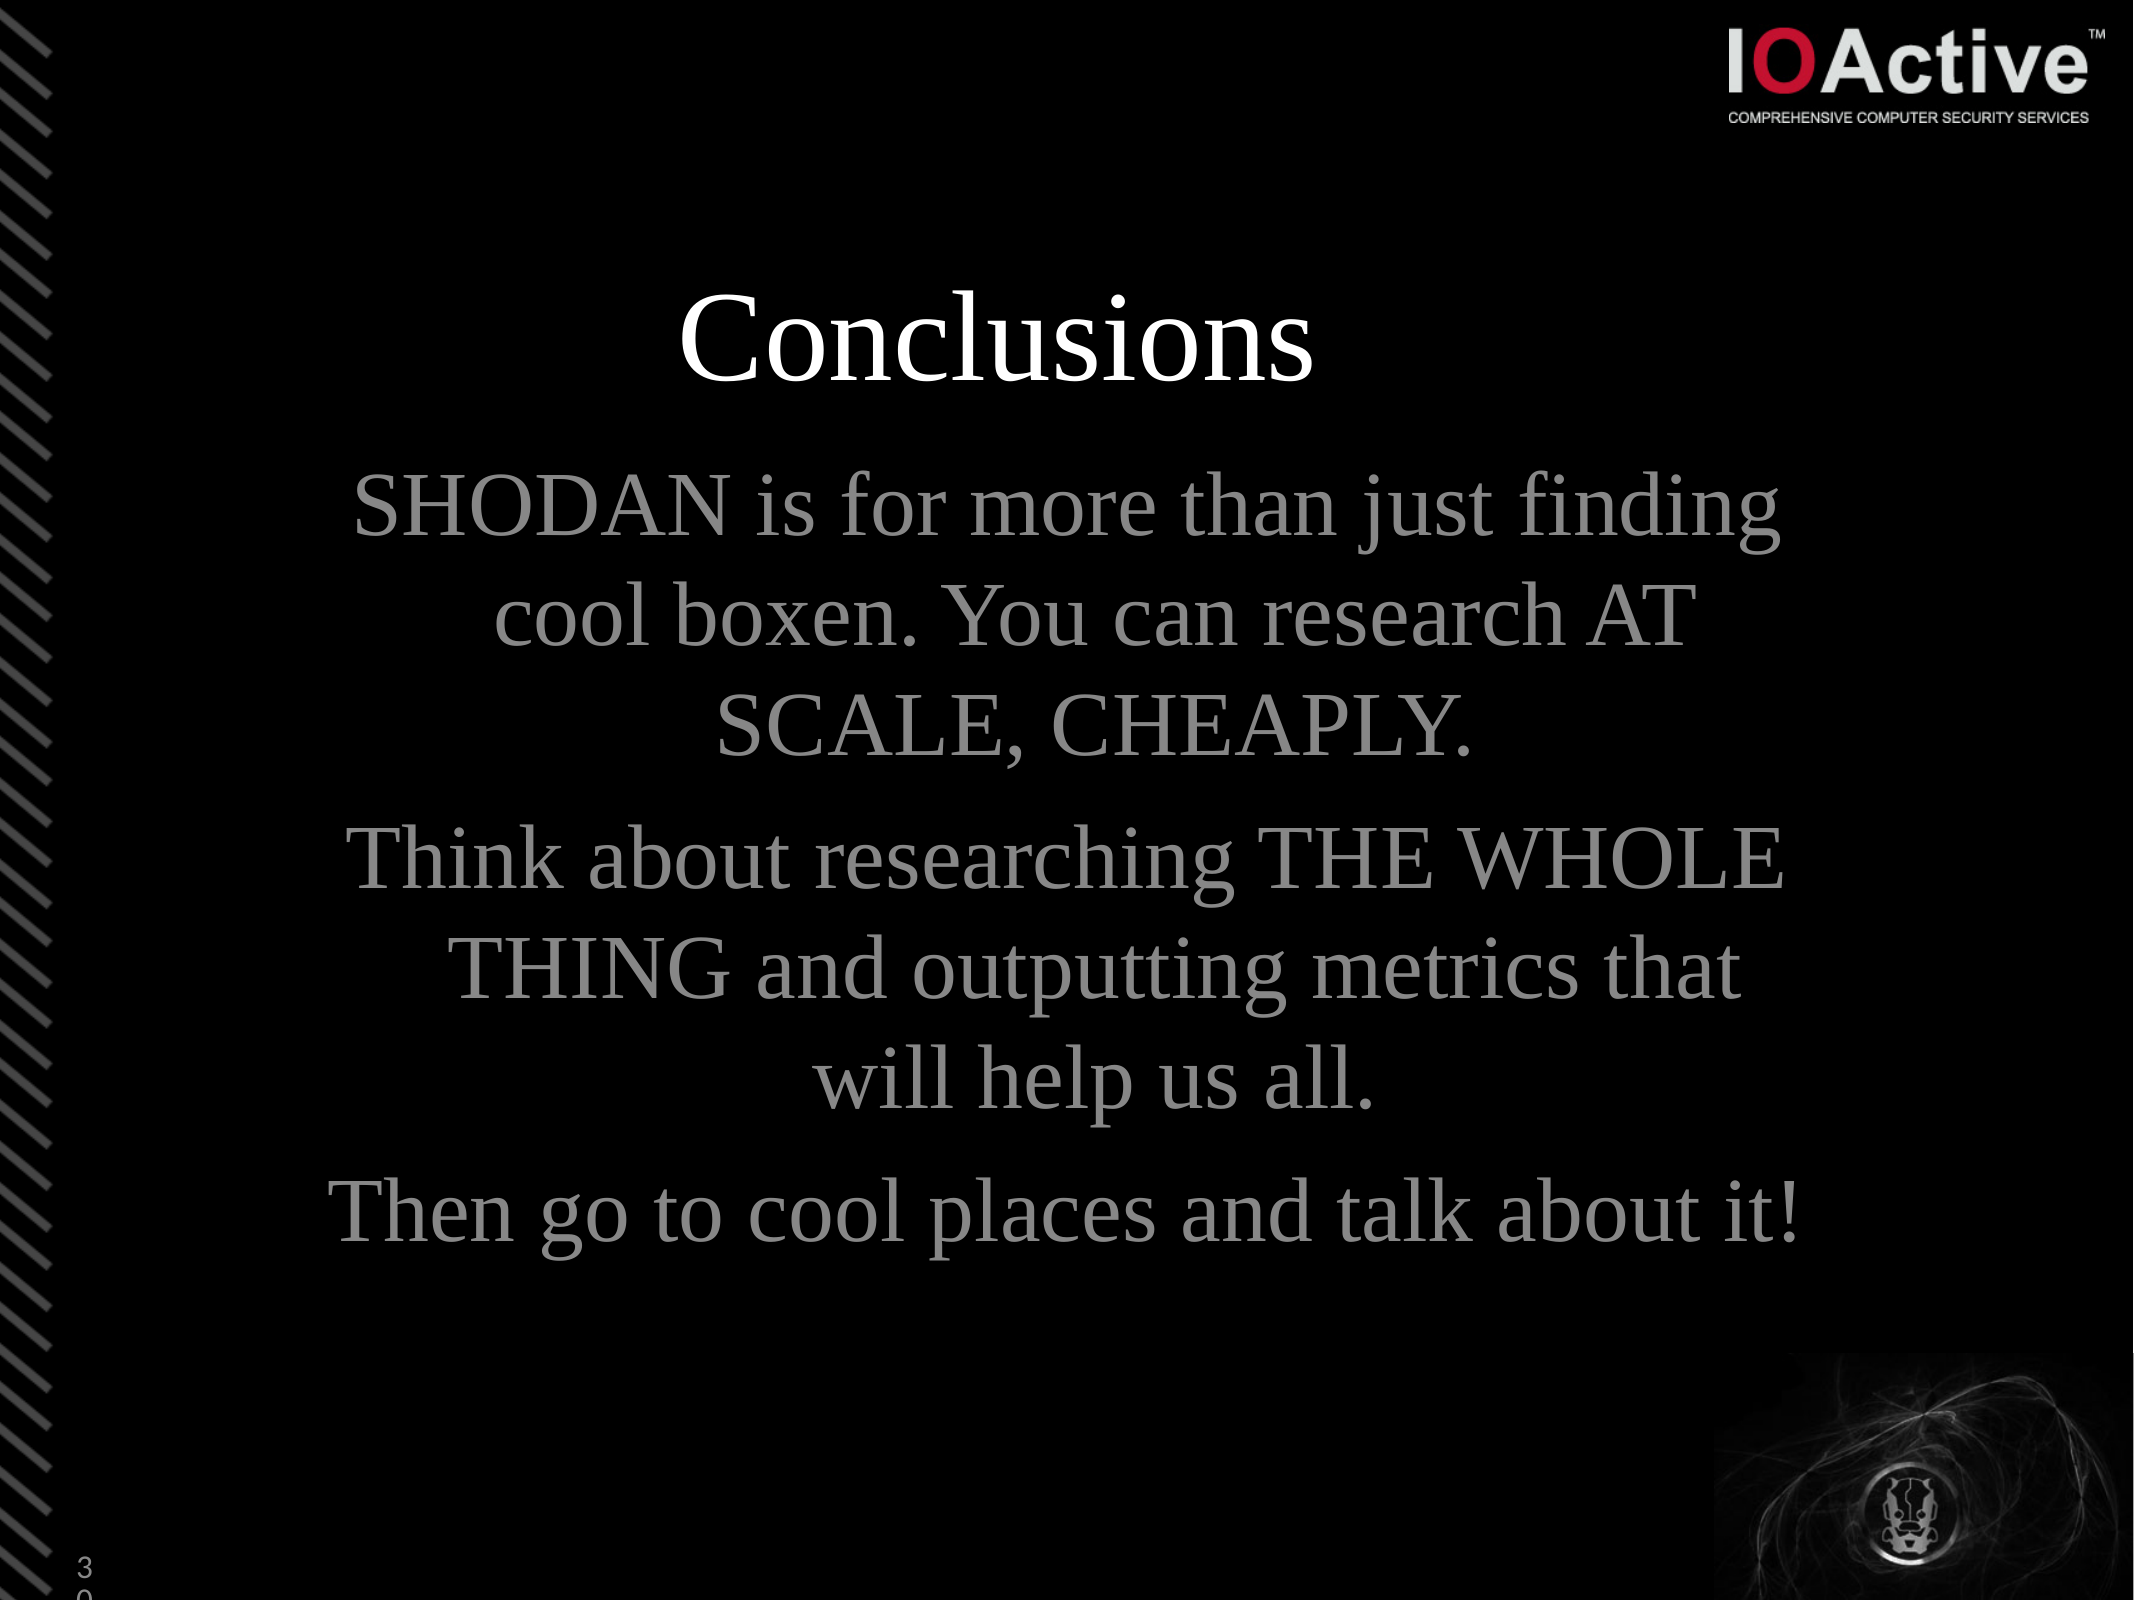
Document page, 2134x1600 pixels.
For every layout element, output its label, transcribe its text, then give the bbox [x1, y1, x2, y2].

picture [1729, 24, 2105, 123]
list SHODAN is for more than just finding cool boxen. You can research AT SCALE, CHEAPLY. Think about researching THE WHOLE THING and outputting metrics that will help us all. Then go to cool places and talk about it! [320, 437, 1815, 1315]
slide_number 30 [60, 1538, 110, 1592]
title Conclusions [91, 157, 1905, 500]
picture [1714, 1353, 2134, 1600]
picture [0, 0, 55, 1600]
